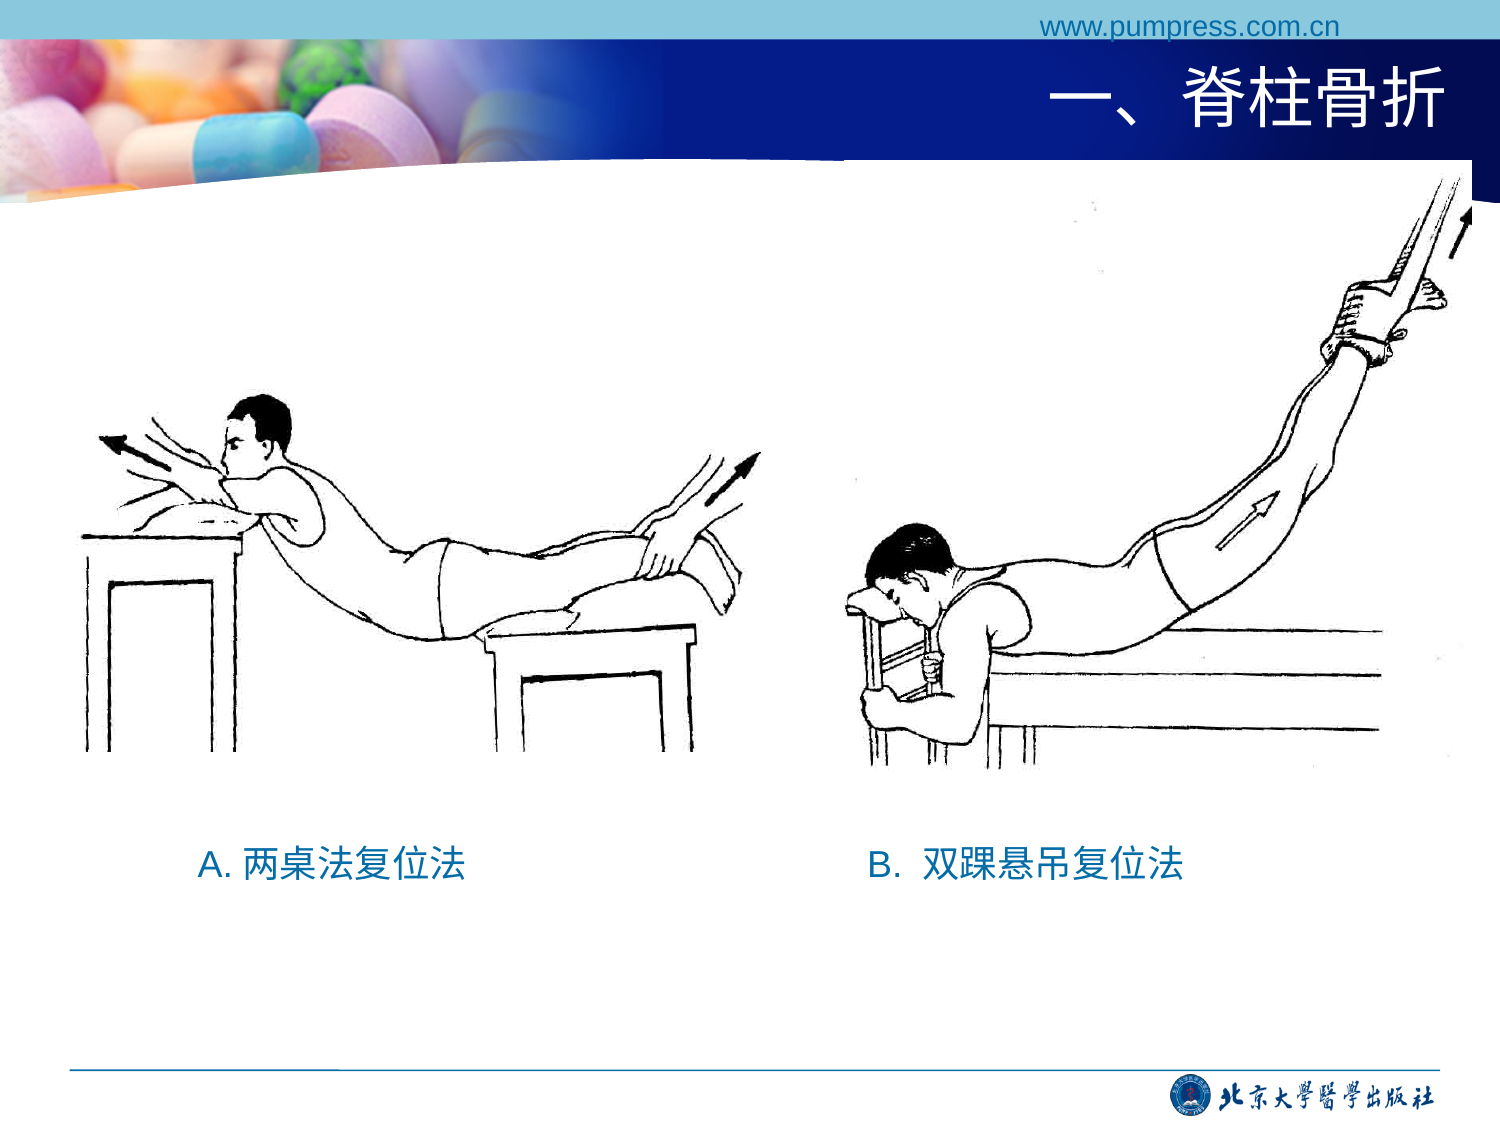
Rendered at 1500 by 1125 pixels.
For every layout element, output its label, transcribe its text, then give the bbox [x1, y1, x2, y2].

text_box A.两桌法复位法 B. 双踝悬吊复位法 [182, 832, 1270, 893]
picture [0, 40, 1500, 777]
picture [76, 389, 763, 752]
title 一、脊柱骨折 [137, 49, 1463, 143]
slide_number www.pumpress.com.cn [1025, 0, 1463, 38]
picture [1170, 1074, 1436, 1118]
